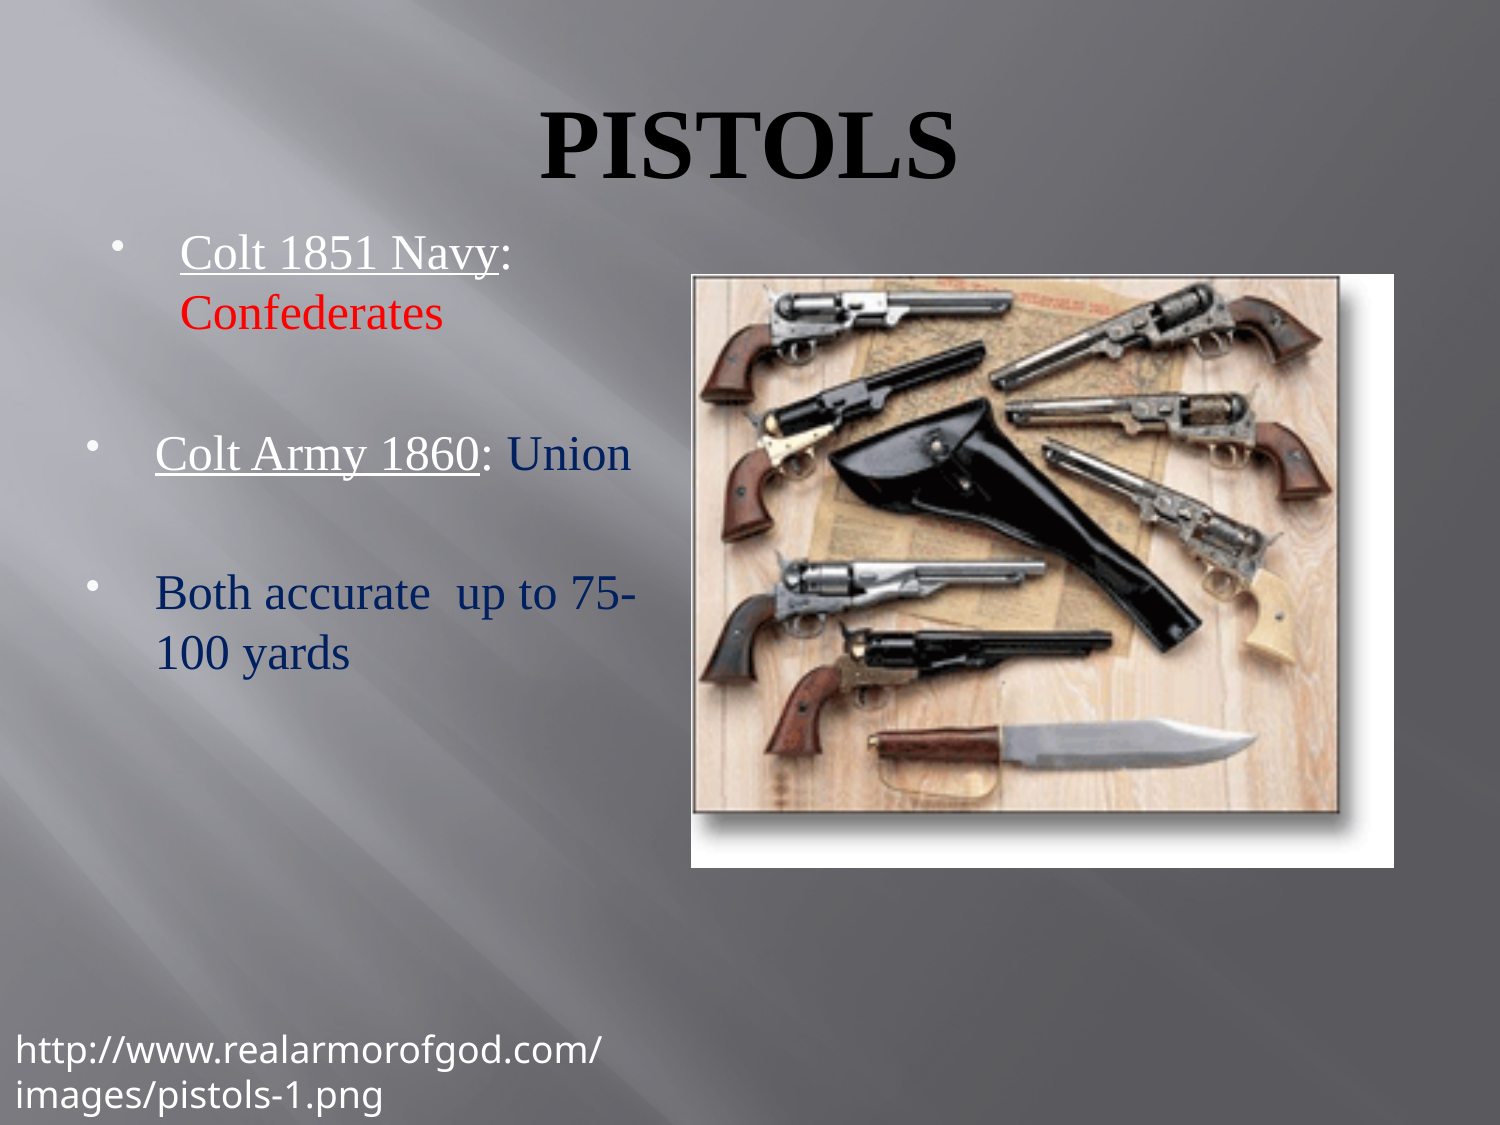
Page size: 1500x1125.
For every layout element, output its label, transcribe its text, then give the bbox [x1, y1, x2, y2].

picture [691, 274, 1394, 868]
list Colt Army 1860: Union Both accurate up to 75-100 yards [50, 412, 691, 705]
list Colt 1851 Navy: Confederates [75, 212, 738, 363]
title PISTOLS [75, 44, 1425, 233]
text_box http://www.realarmorofgod.com/images/pistols-1.png [0, 1018, 750, 1124]
